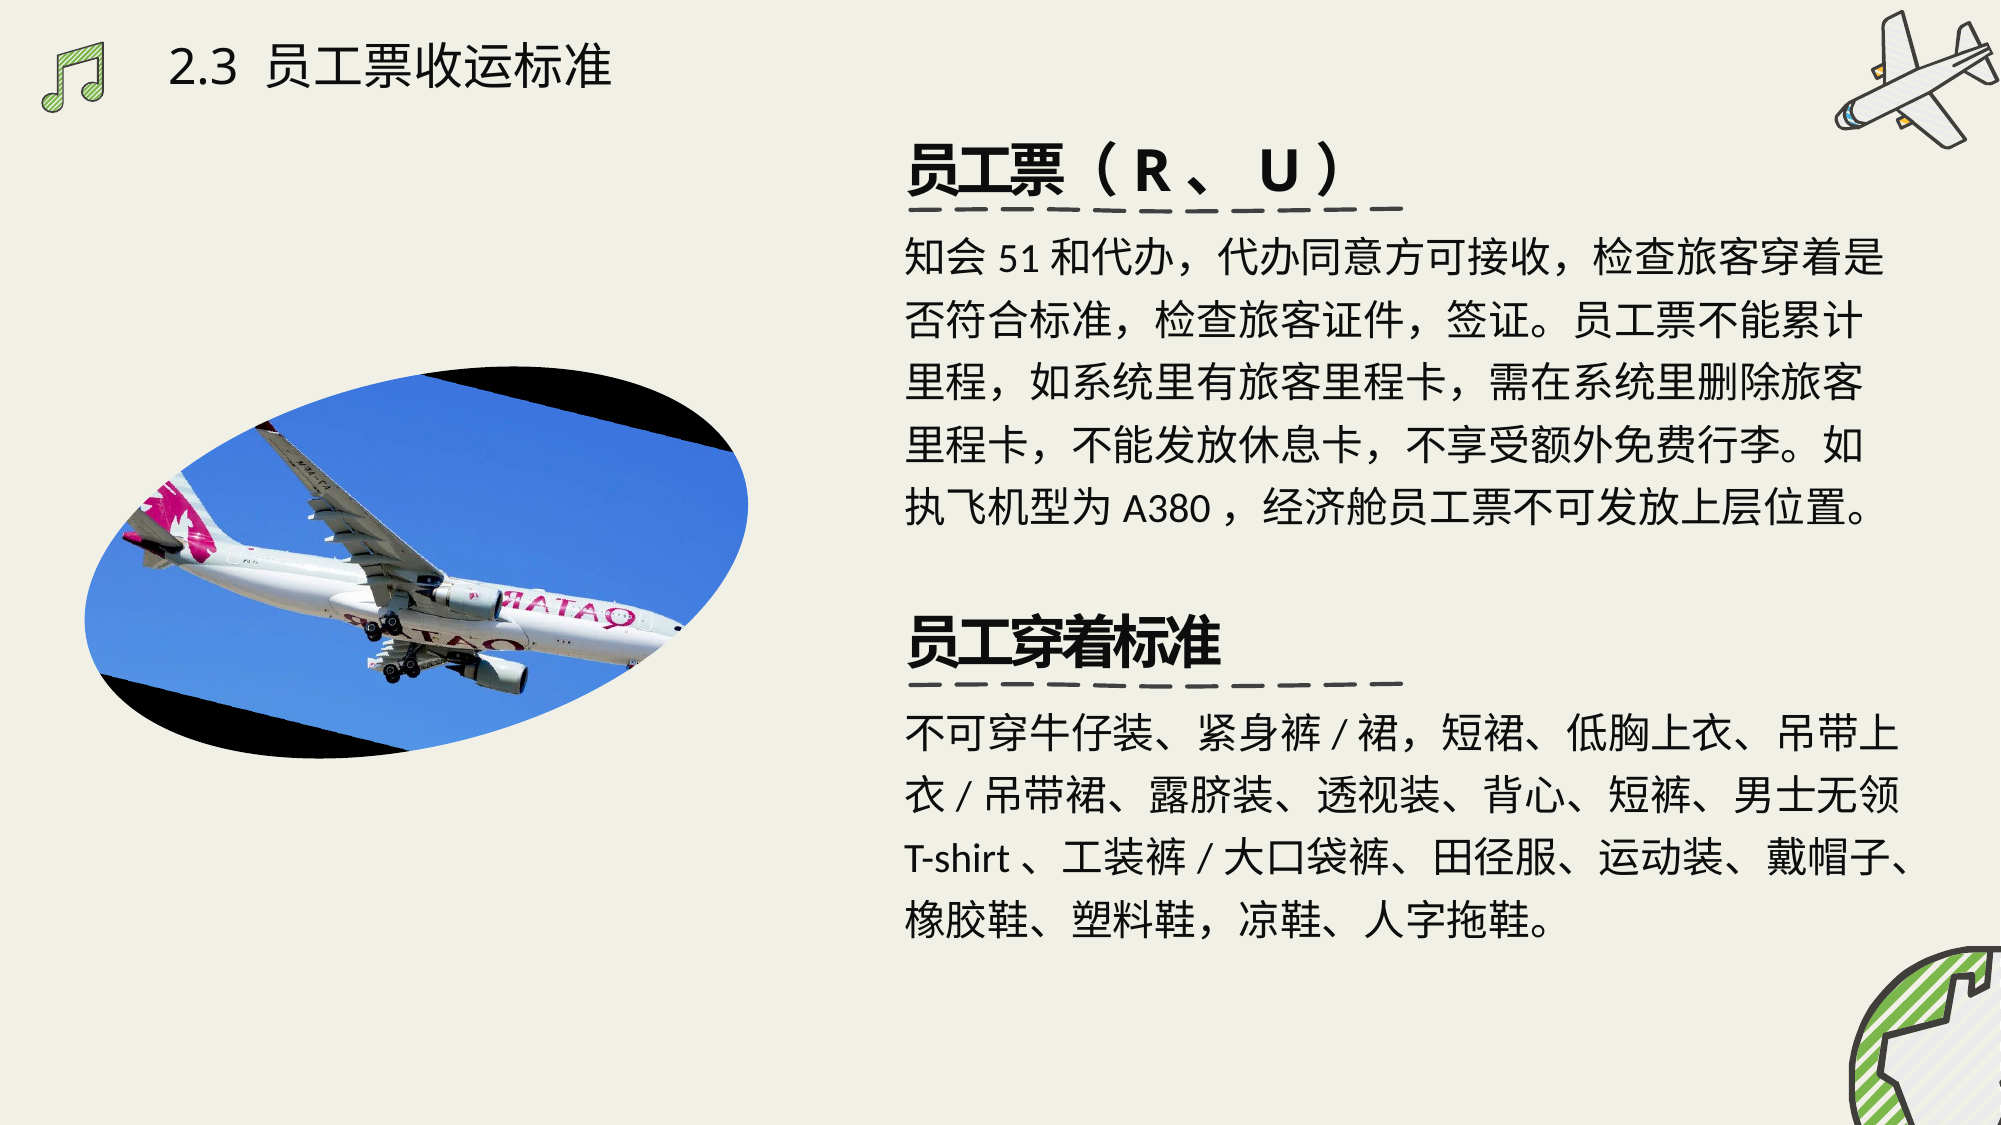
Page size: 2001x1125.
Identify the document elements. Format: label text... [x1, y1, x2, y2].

text_box [909, 682, 1409, 688]
picture [1839, 0, 1987, 172]
text_box 员工票（R、U） [889, 125, 1653, 211]
text_box [909, 207, 1409, 213]
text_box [41, 41, 104, 114]
text_box 2.3 员工票收运标准 [153, 27, 629, 103]
text_box 知会51和代办，代办同意方可接收，检查旅客穿着是否符合标准，检查旅客证件，签证。员工票不能累计里程，如系统里有旅客里程卡，需在系统里删除旅客里程卡，不能发放休息卡，不享受额外免费行李。如执飞机型为A380，经济舱员工票不可发放上层位置。 [889, 211, 1920, 539]
picture [77, 367, 756, 759]
text_box 员工穿着标准 [889, 597, 1633, 683]
picture [1848, 946, 2000, 1125]
text_box 不可穿牛仔装、紧身裤/裙，短裙、低胸上衣、吊带上衣/吊带裙、露脐装、透视装、背心、短裤、男士无领T-shirt、工装裤/大口袋裤、田径服、运动装、戴帽子、橡胶鞋、塑料鞋，凉鞋、人字拖鞋。 [889, 686, 1920, 952]
